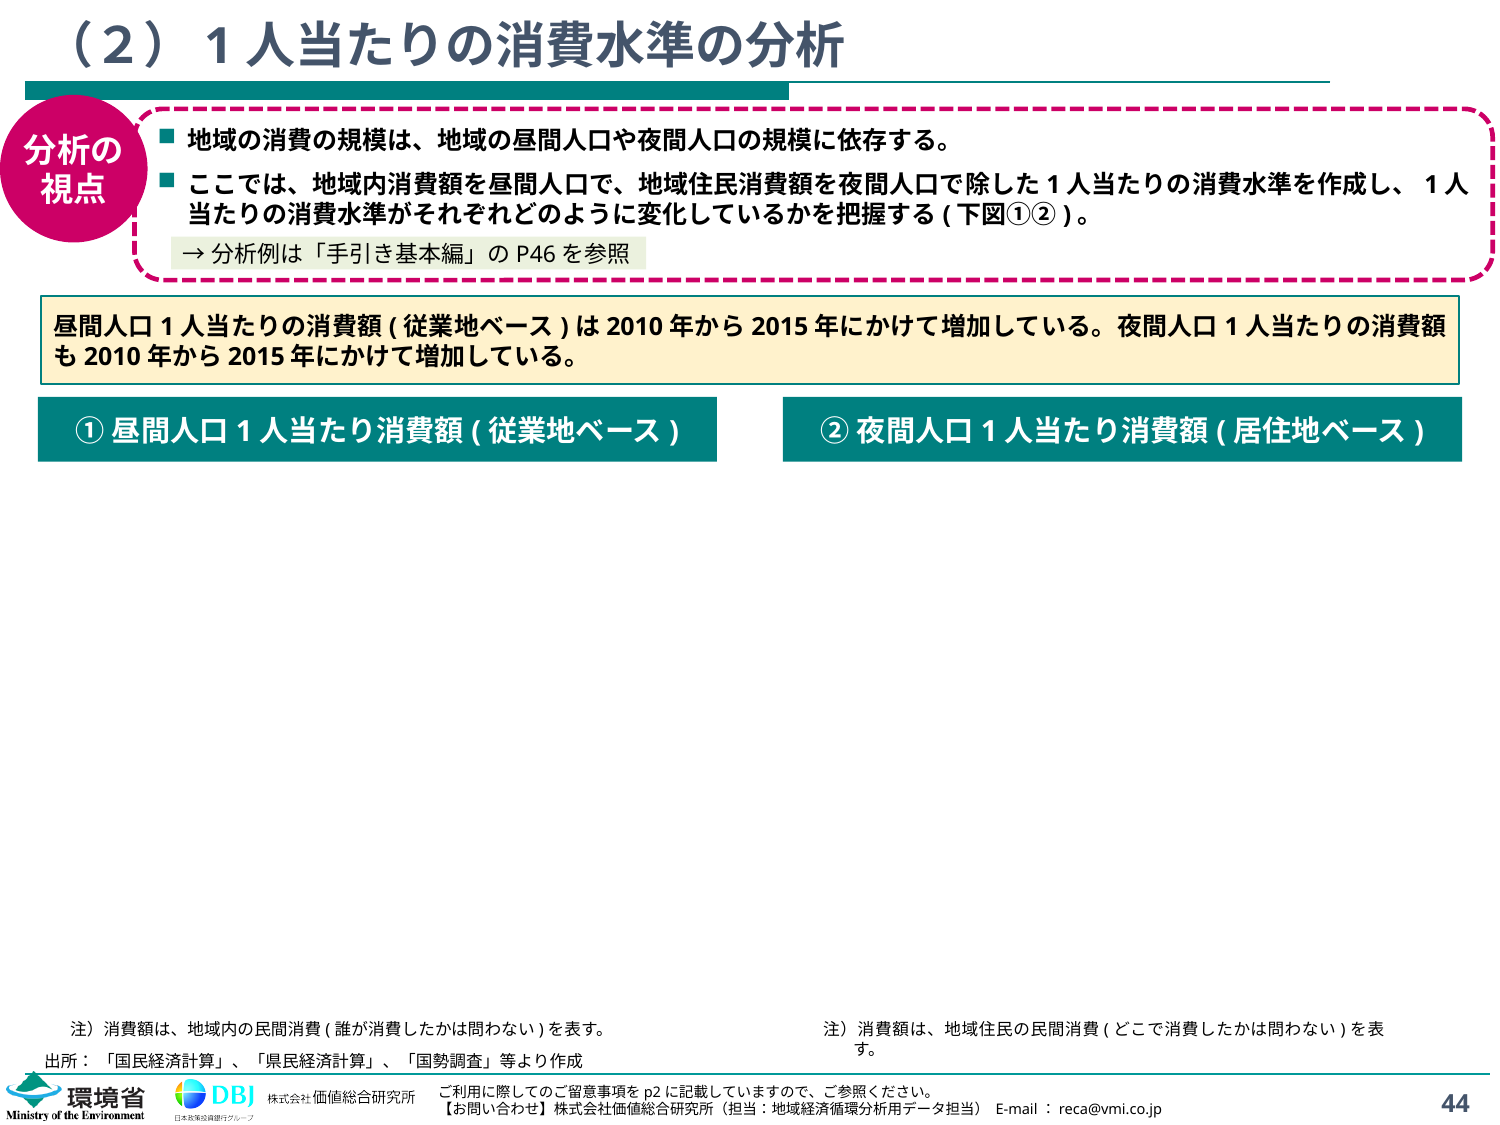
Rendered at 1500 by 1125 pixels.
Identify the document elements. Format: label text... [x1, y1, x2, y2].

text_box 注）消費額は、地域内の民間消費(誰が消費したかは問わない)を表す。 [55, 1011, 647, 1046]
text_box ②夜間人口1人当たり消費額(居住地ベース) [782, 396, 1463, 462]
title （２）1人当たりの消費水準の分析 [27, 0, 1304, 82]
text_box 分析の 視点 [0, 94, 148, 243]
text_box ①昼間人口1人当たり消費額(従業地ベース) [37, 396, 717, 462]
text_box →分析例は「手引き基本編」のP46を参照 [171, 236, 647, 270]
text_box 出所： 「国民経済計算」、「県民経済計算」、「国勢調査」等より作成 [29, 1043, 620, 1079]
text_box 注）消費額は、地域住民の民間消費(どこで消費したかは問わない)を表す。 [808, 1011, 1399, 1066]
text_box 地域の消費の規模は、地域の昼間人口や夜間人口の規模に依存する。 ここでは、地域内消費額を昼間人口で、地域住民消費額を夜間人口で除した1人当たりの消費水準を作成し、1人当たりの消費水準がそれぞれどのように変化しているかを把握する(下図①②)。 [134, 108, 1493, 281]
picture [2, 1071, 148, 1125]
text_box 昼間人口1人当たりの消費額(従業地ベース)は2010年から2015年にかけて増加している。夜間人口1人当たりの消費額も2010年から2015年にかけて増加している。 [41, 295, 1459, 385]
slide_number 44 [1411, 1079, 1500, 1122]
picture [171, 1079, 419, 1125]
